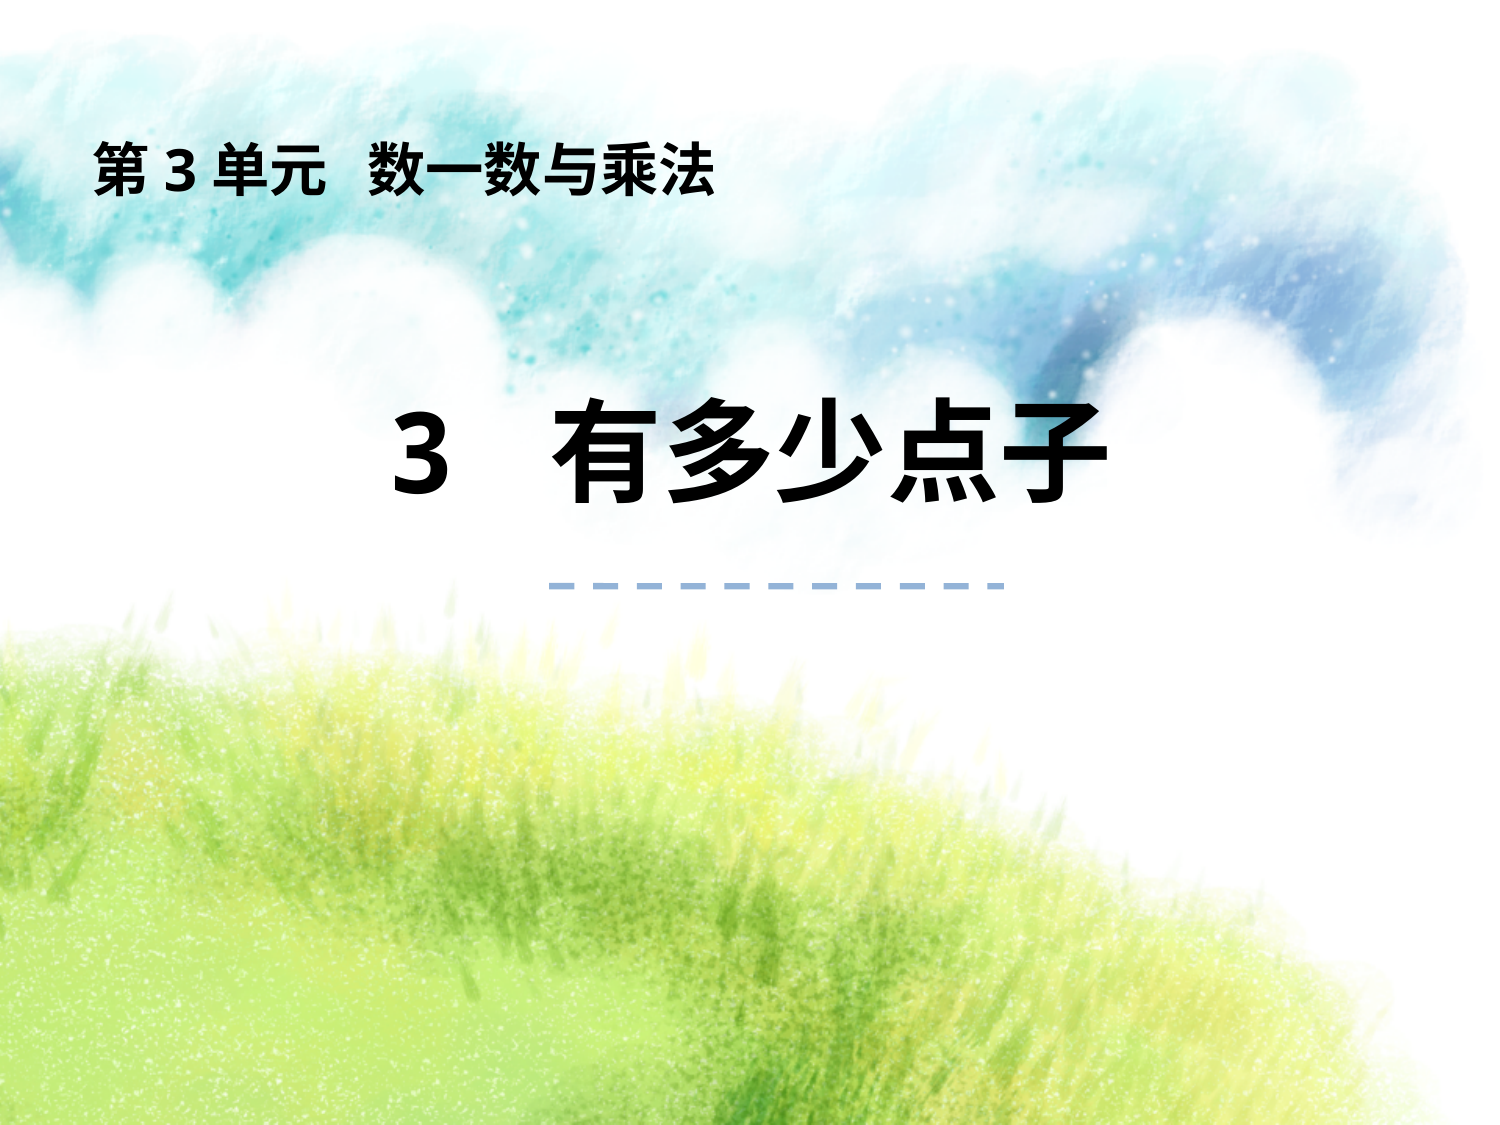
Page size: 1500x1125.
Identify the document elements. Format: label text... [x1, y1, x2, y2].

picture [0, 524, 1500, 1125]
text_box 第3单元 数一数与乘法 [76, 125, 1142, 211]
picture [0, 0, 1500, 373]
text_box 3 有多少点子 [0, 373, 1500, 524]
